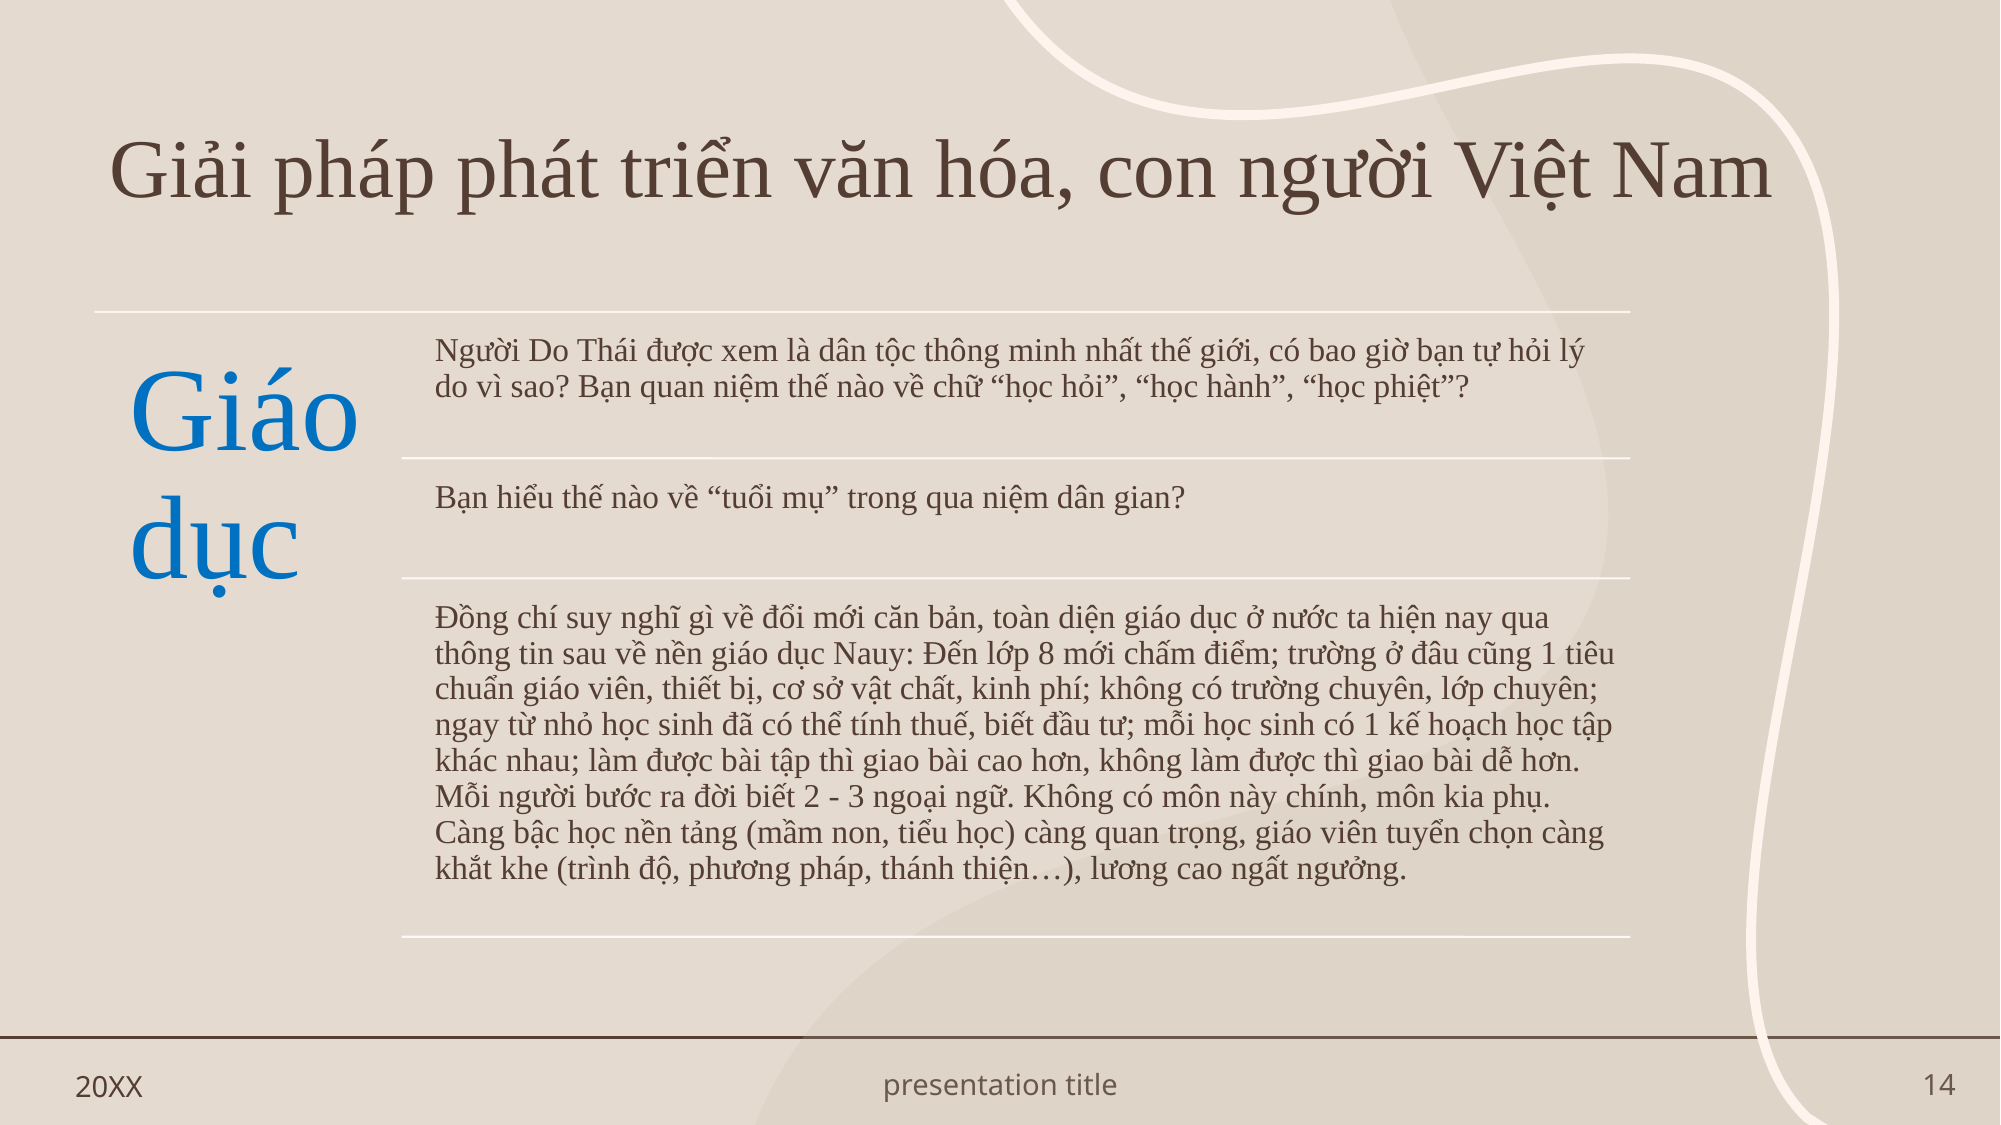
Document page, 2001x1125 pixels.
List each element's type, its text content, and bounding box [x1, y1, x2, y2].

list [94, 311, 1631, 948]
slide_number 20XX [60, 1060, 222, 1112]
title Giải pháp phát triển văn hóa, con người Việt Nam [94, 115, 1820, 227]
slide_number 14 [1808, 1060, 1971, 1112]
footer presentation title [718, 1060, 1283, 1112]
